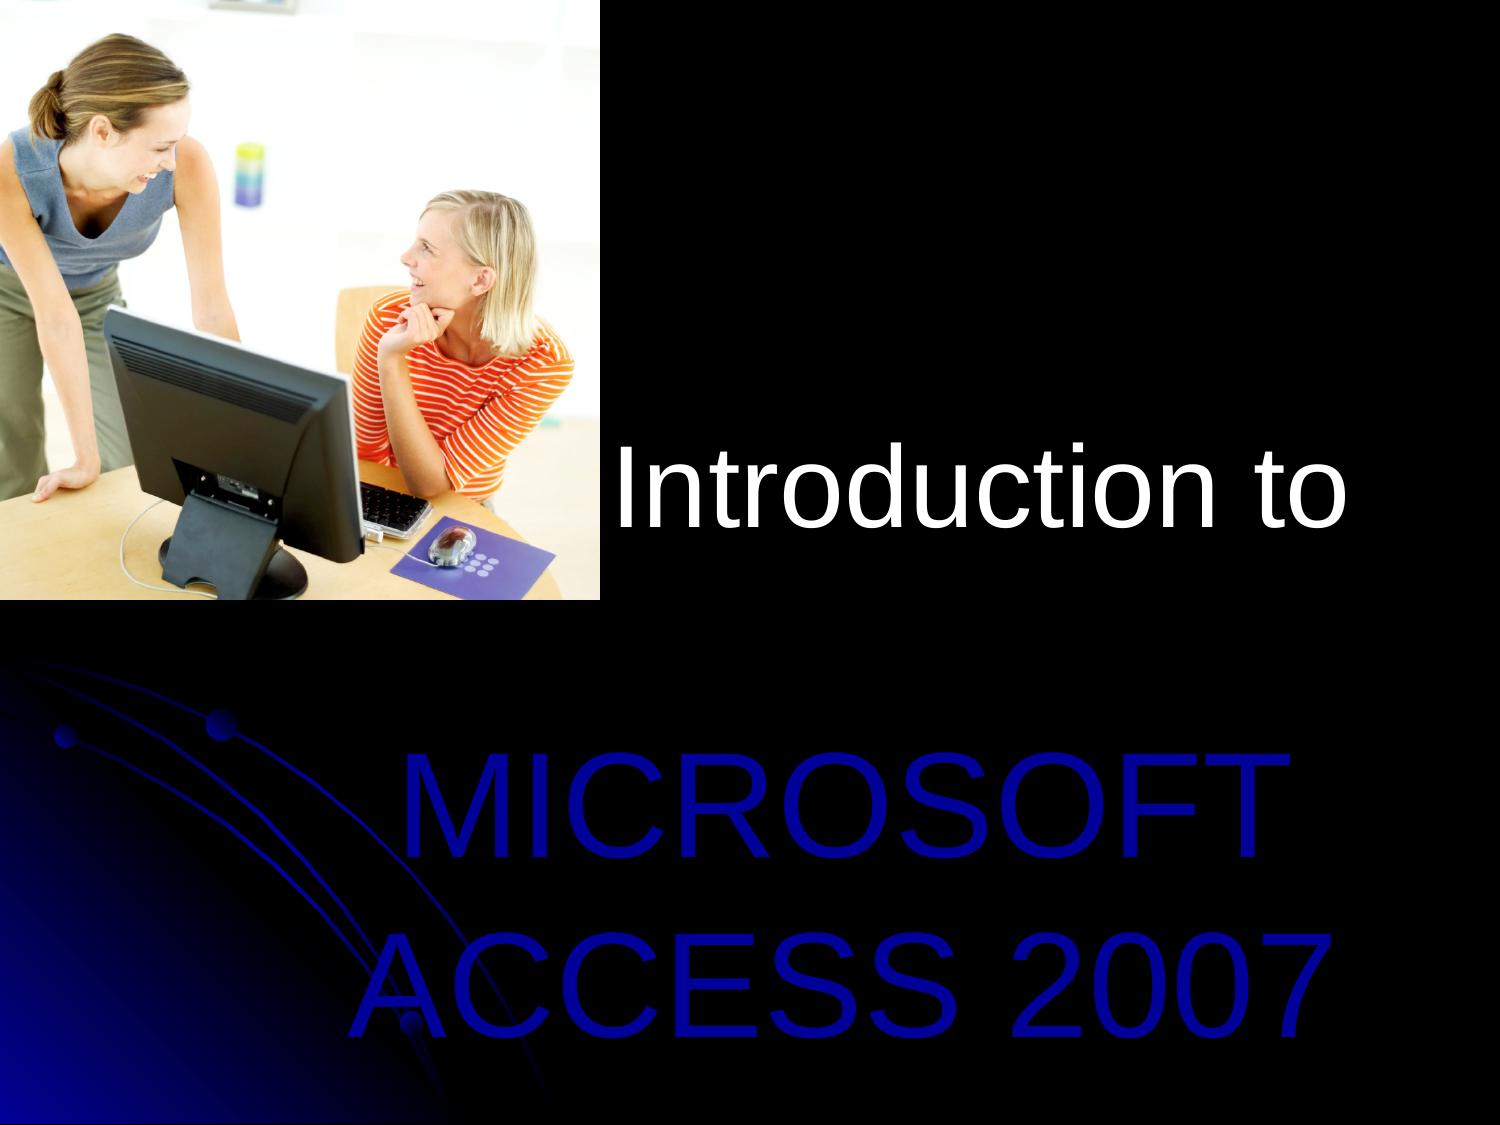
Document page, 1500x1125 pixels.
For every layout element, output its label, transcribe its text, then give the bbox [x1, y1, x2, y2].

picture [0, 0, 601, 601]
subtitle MICROSOFT ACCESS 2007 [187, 699, 1500, 1076]
title Introduction to [487, 299, 1476, 663]
